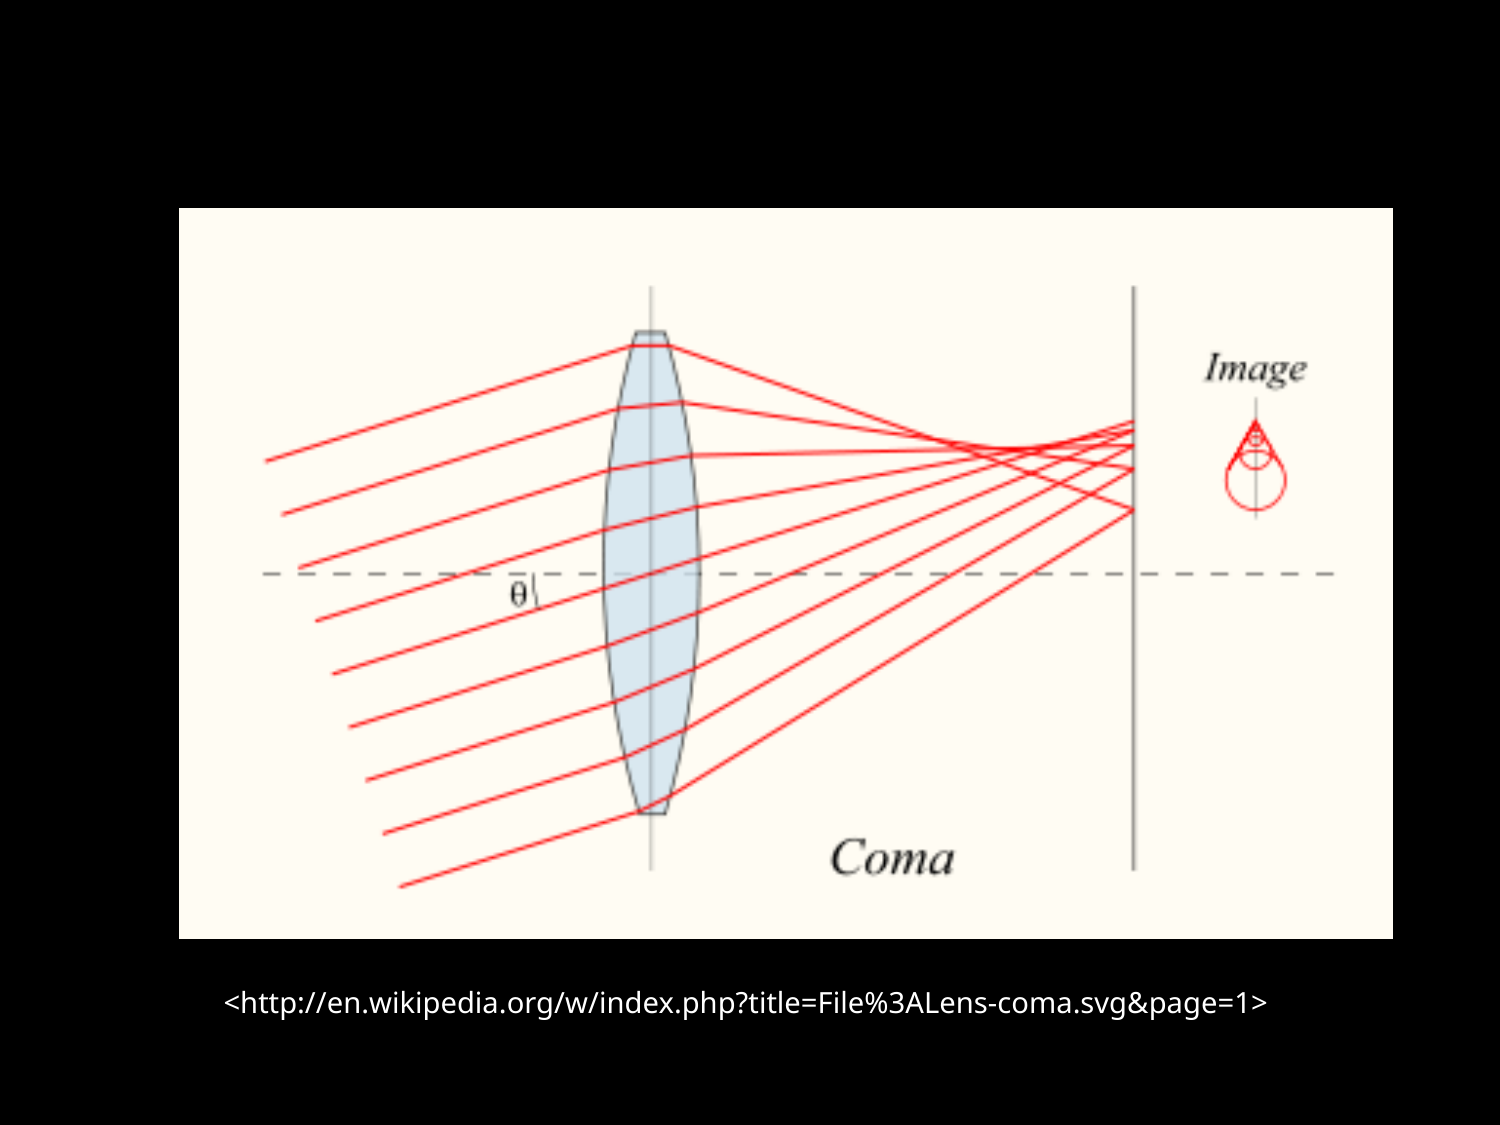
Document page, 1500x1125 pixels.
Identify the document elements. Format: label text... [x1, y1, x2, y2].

text_box <http://en.wikipedia.org/w/index.php?title=File%3ALens-coma.svg&page=1> [0, 977, 1500, 1027]
picture [179, 208, 1393, 940]
